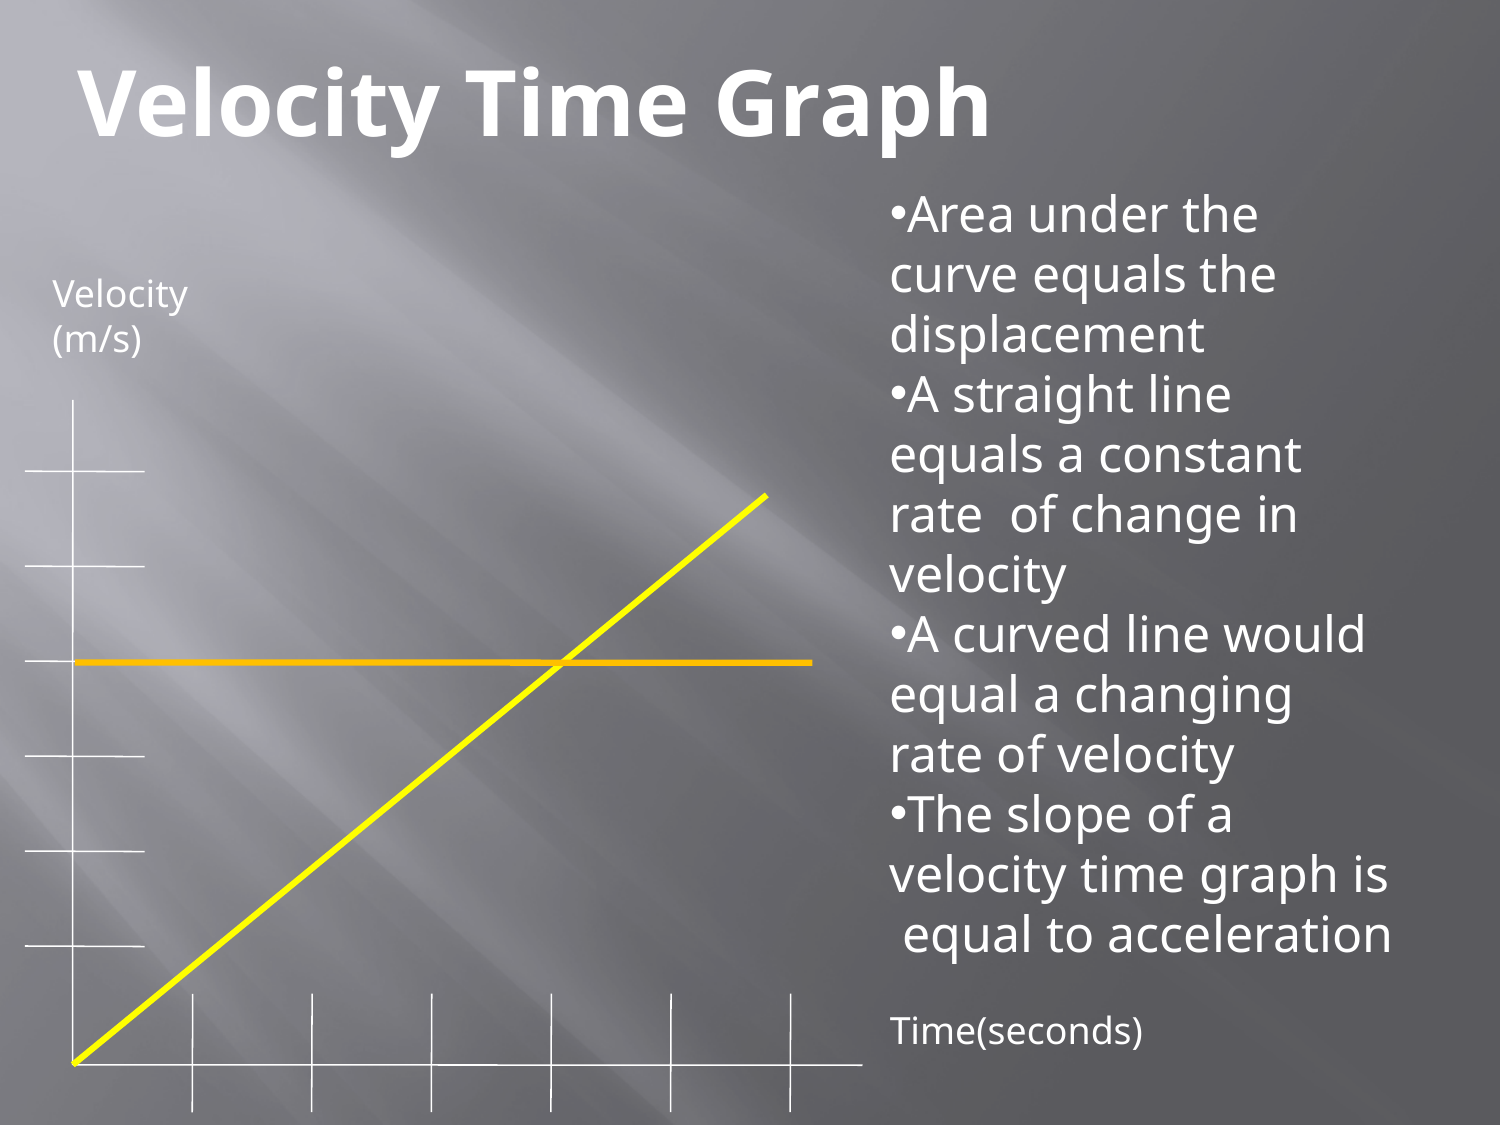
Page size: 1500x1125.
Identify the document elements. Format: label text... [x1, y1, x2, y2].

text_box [24, 399, 863, 1113]
text_box Velocity Time Graph [62, 37, 1150, 163]
text_box Velocity (m/s) [37, 262, 263, 368]
text_box Time(seconds) [906, 999, 1200, 1060]
text_box Area under the curve equals the displacement A straight line equals a constant rate of change in velocity A curved line would equal a changing rate of velocity The slope of a velocity time graph is equal to acceleration [874, 174, 1413, 1015]
